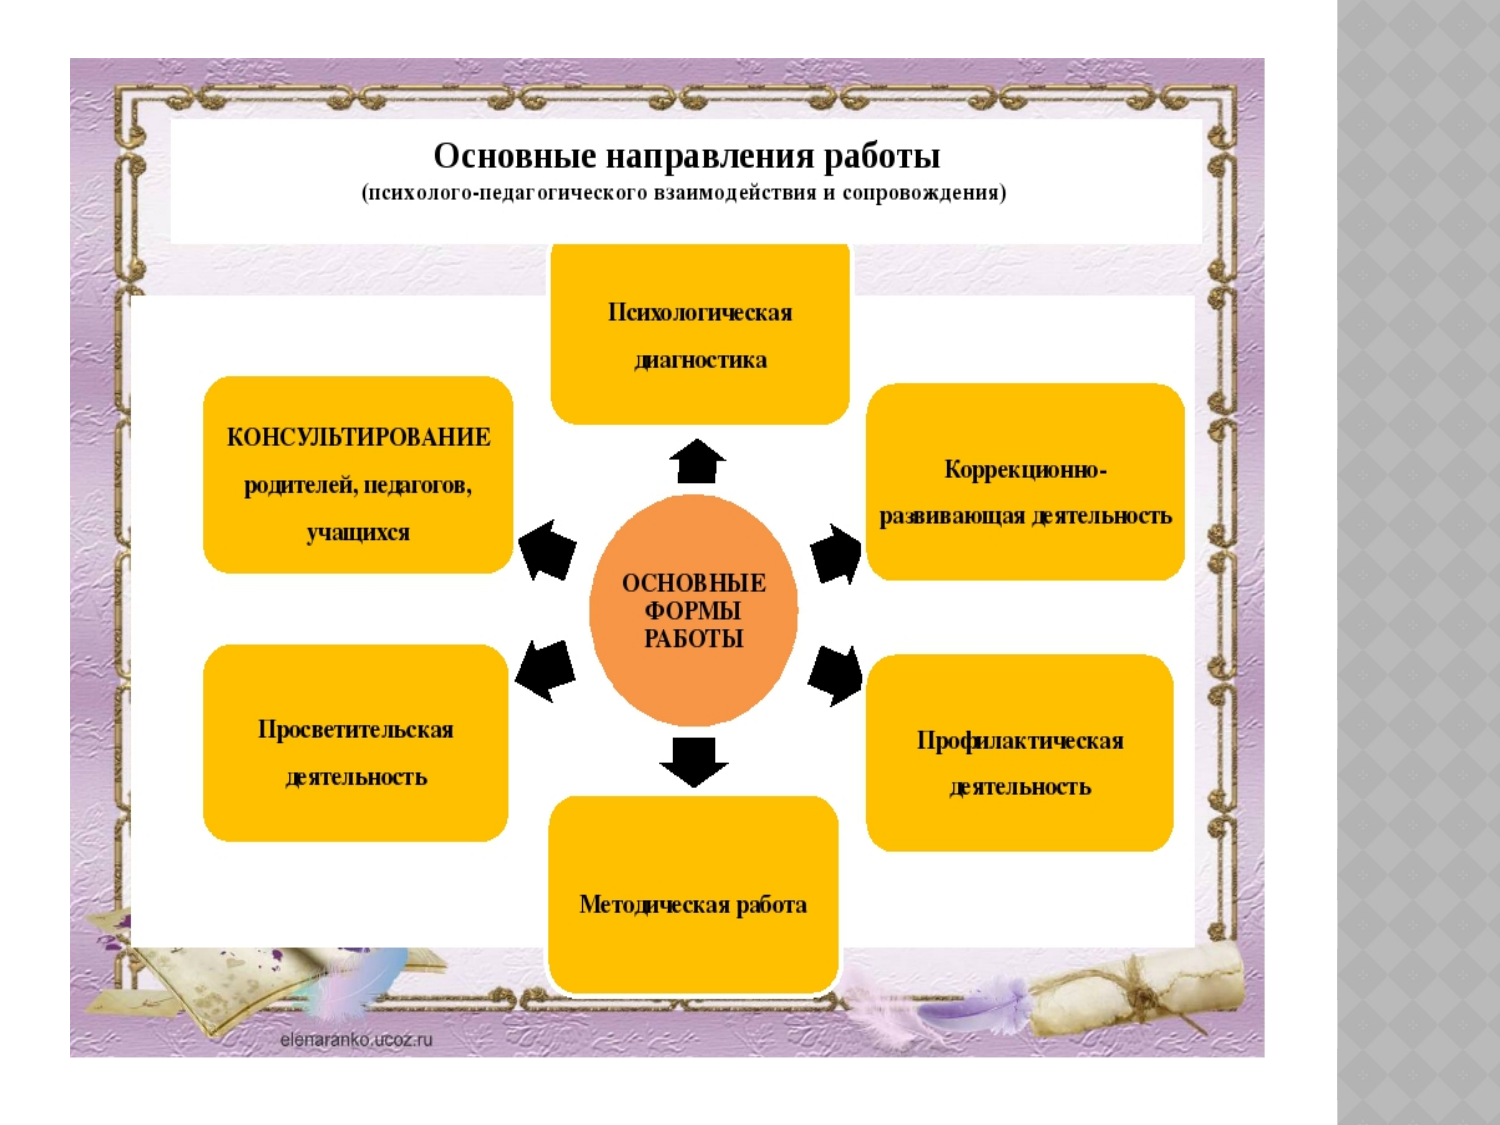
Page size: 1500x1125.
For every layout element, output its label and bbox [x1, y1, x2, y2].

list [69, 58, 1267, 1060]
